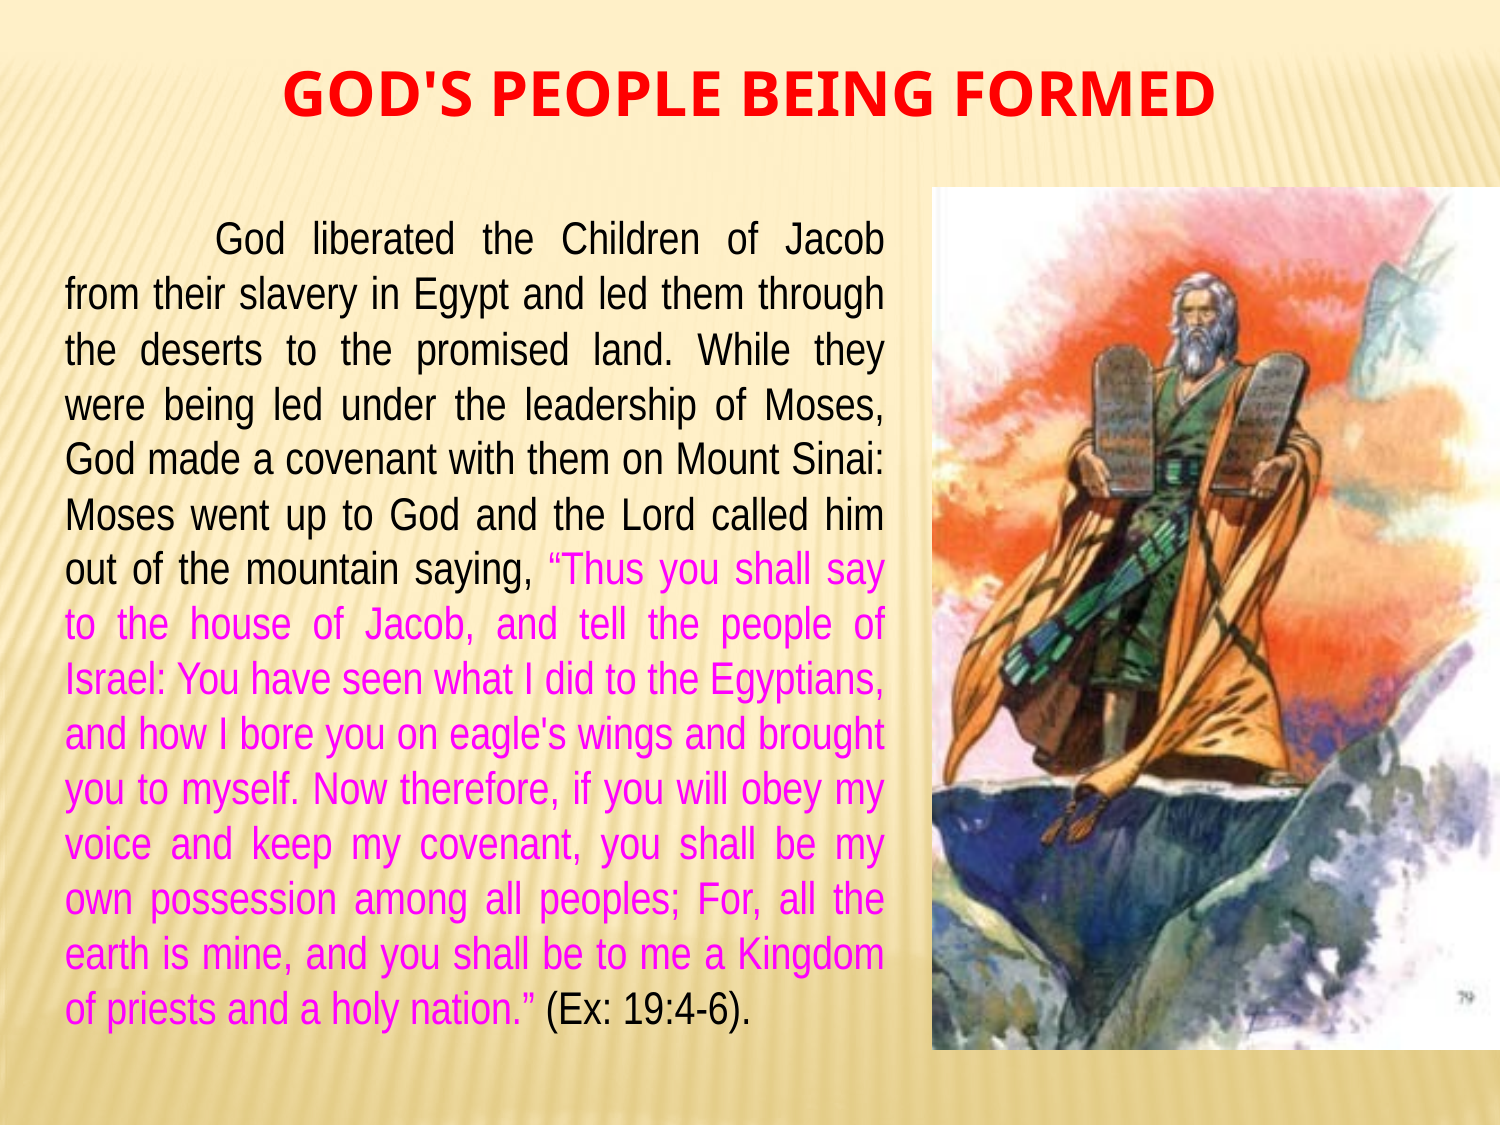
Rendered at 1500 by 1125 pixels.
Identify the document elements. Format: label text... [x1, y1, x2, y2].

text_box God liberated the Children of Jacob from their slavery in Egypt and led them through the deserts to the promised land. While they were being led under the leadership of Moses, God made a covenant with them on Mount Sinai: Moses went up to God and the Lord called him out of the mountain saying, “Thus you shall say to the house of Jacob, and tell the people of Israel: You have seen what I did to the Egyptians, and how I bore you on eagle's wings and brought you to myself. Now therefore, if you will obey my voice and keep my covenant, you shall be my own possession among all peoples; For, all the earth is mine, and you shall be to me a Kingdom of priests and a holy nation.” (Ex: 19:4-6). [50, 201, 900, 1042]
picture [932, 187, 1500, 1051]
text_box GOD'S PEOPLE BEING FORMED [0, 46, 1500, 137]
